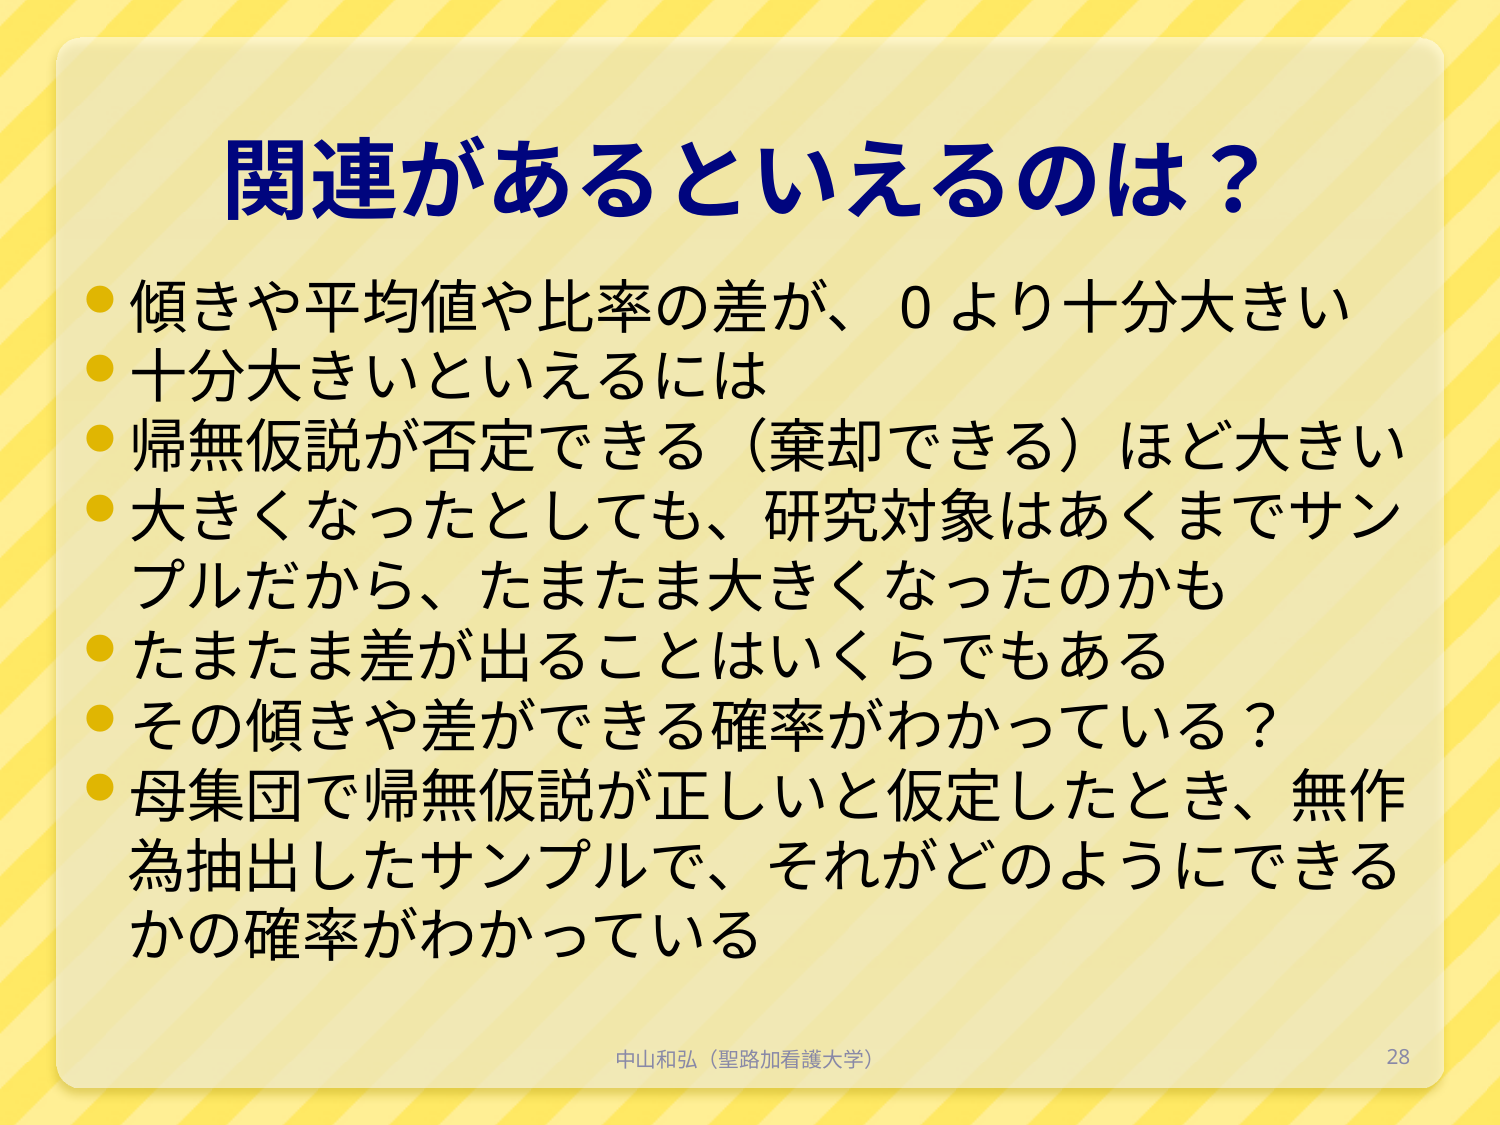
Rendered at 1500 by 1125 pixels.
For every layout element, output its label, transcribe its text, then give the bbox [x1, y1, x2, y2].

text_box ｒ2 [0, 0, 1500, 1125]
slide_number 28 [1074, 1019, 1425, 1080]
footer 中山和弘（聖路加看護大学） [512, 1019, 988, 1080]
list 傾きや平均値や比率の差が、0より十分大きい 十分大きいといえるには 帰無仮説が否定できる（棄却できる）ほど大きい 大きくなったとしても、研究対象はあくまでサンプルだから、たまたま大きくなったのかも たまたま差が出ることはいくらでもある その傾きや差ができる確率がわかっている？ 母集団で帰無仮説が正しいと仮定したとき、無作為抽出したサンプルで、それがどのようにできるかの確率がわかっている [75, 262, 1425, 1005]
title 関連があるといえるのは？ [75, 50, 1425, 238]
